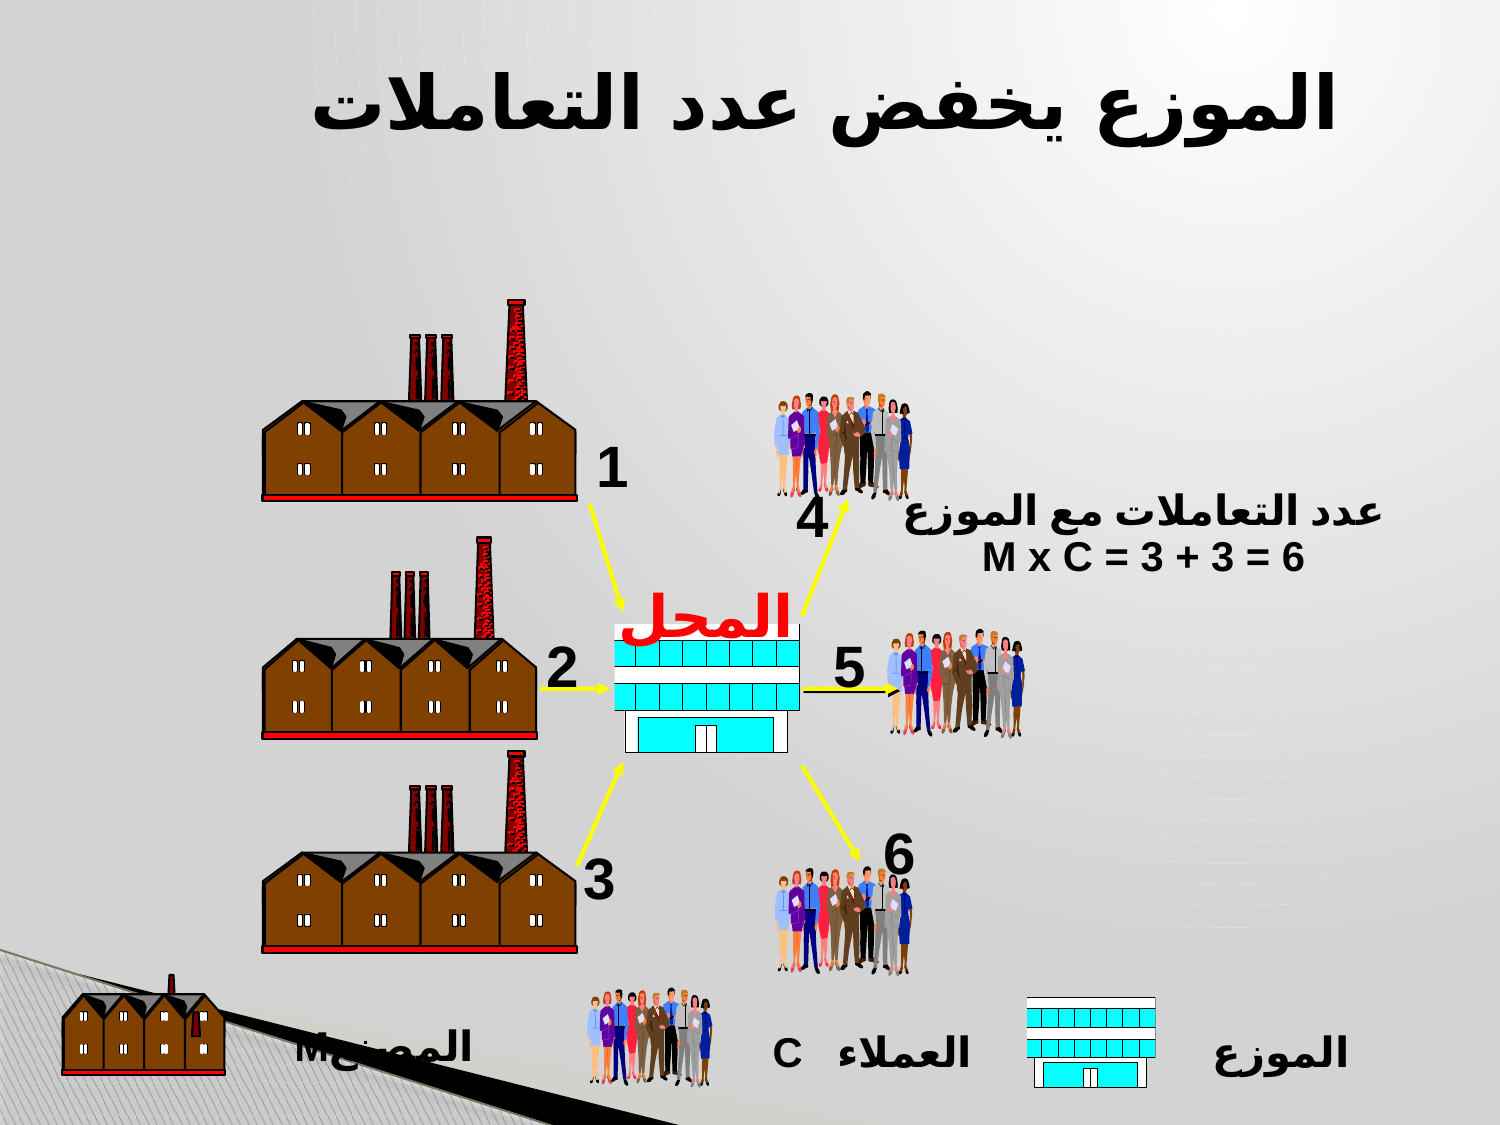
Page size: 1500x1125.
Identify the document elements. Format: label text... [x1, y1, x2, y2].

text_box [586, 987, 713, 1088]
text_box C العملاء [724, 1037, 963, 1075]
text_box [773, 913, 1026, 977]
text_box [262, 299, 578, 954]
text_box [773, 390, 1026, 438]
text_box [62, 974, 226, 1076]
text_box الموزع [1174, 1024, 1388, 1088]
text_box Mالمصنع [249, 1025, 550, 1075]
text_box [537, 438, 1401, 902]
picture [1026, 997, 1156, 1088]
text_box الموزع يخفض عدد التعاملات [174, 0, 1475, 200]
